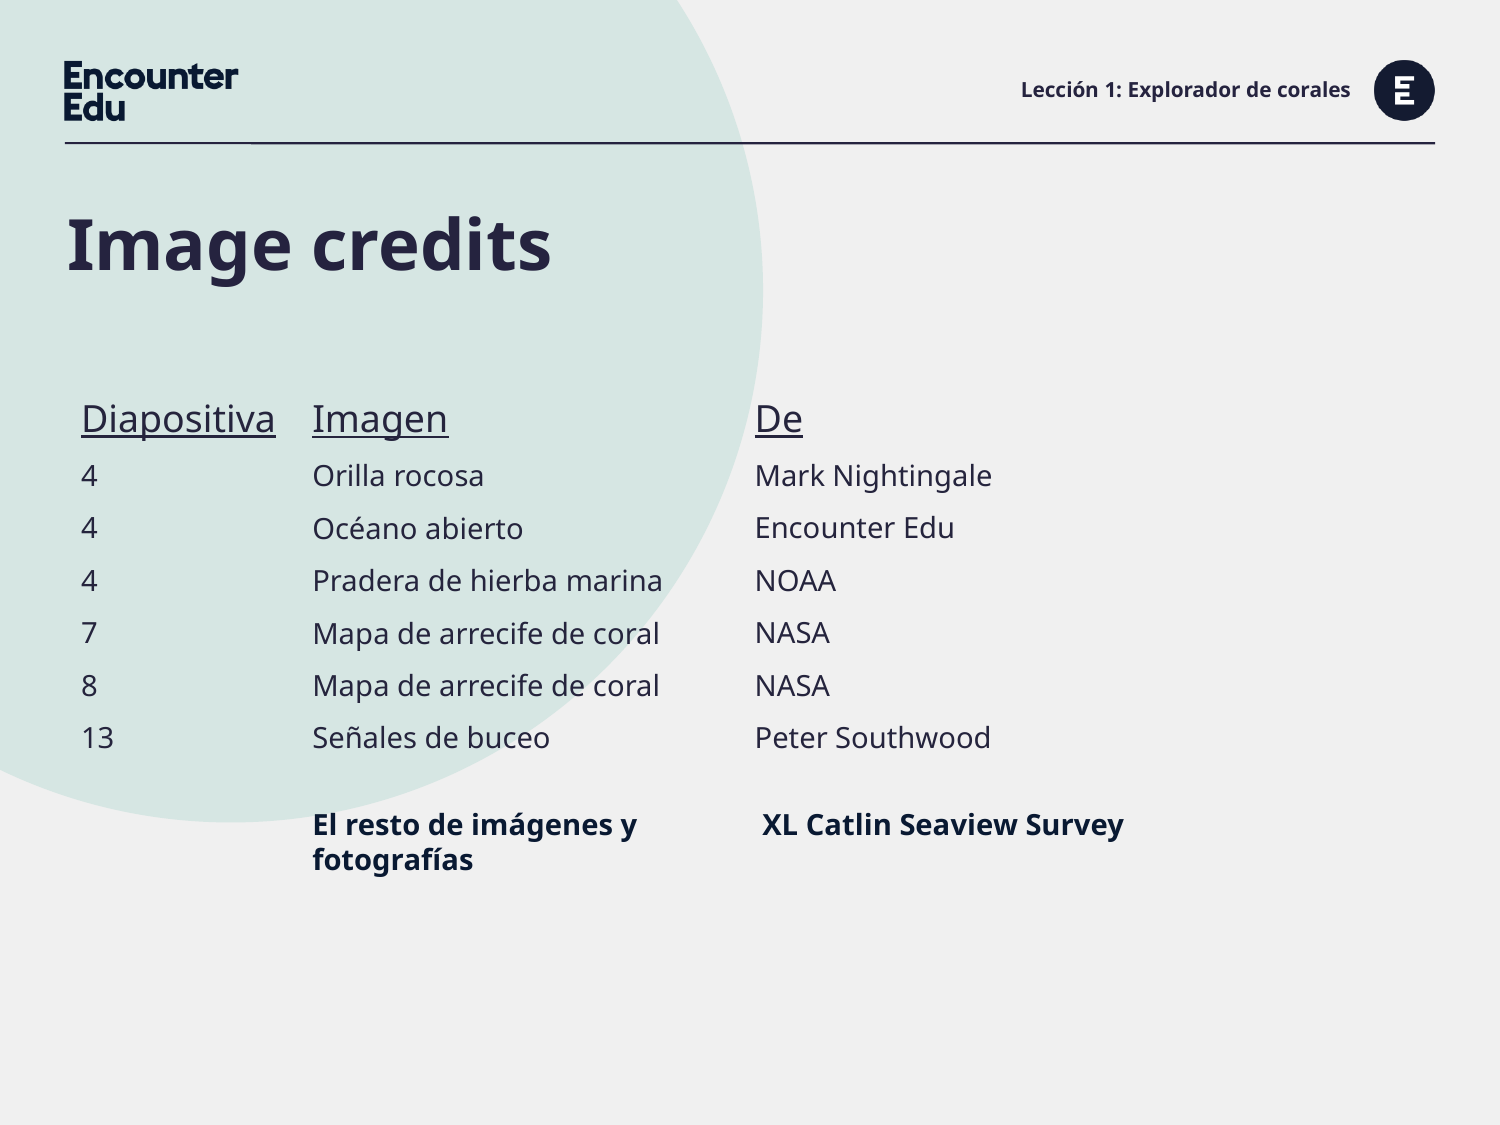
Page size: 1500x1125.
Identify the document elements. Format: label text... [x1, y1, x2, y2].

text_box De Mark Nightingale Encounter Edu NOAA NASA NASA Peter Southwood [747, 364, 1161, 762]
picture [1372, 58, 1436, 122]
text_box Imagen Orilla rocosa Océano abierto Pradera de hierba marina Mapa de arrecife de coral Mapa de arrecife de coral Señales de buceo [304, 365, 719, 763]
text_box El resto de imágenes y XL Catlin Seaview Survey fotografías [304, 798, 1181, 884]
text_box Diapositiva 4 4 4 7 8 13 [73, 364, 293, 762]
picture [60, 59, 243, 122]
title Lección 1: Explorador de corales [749, 67, 1359, 114]
